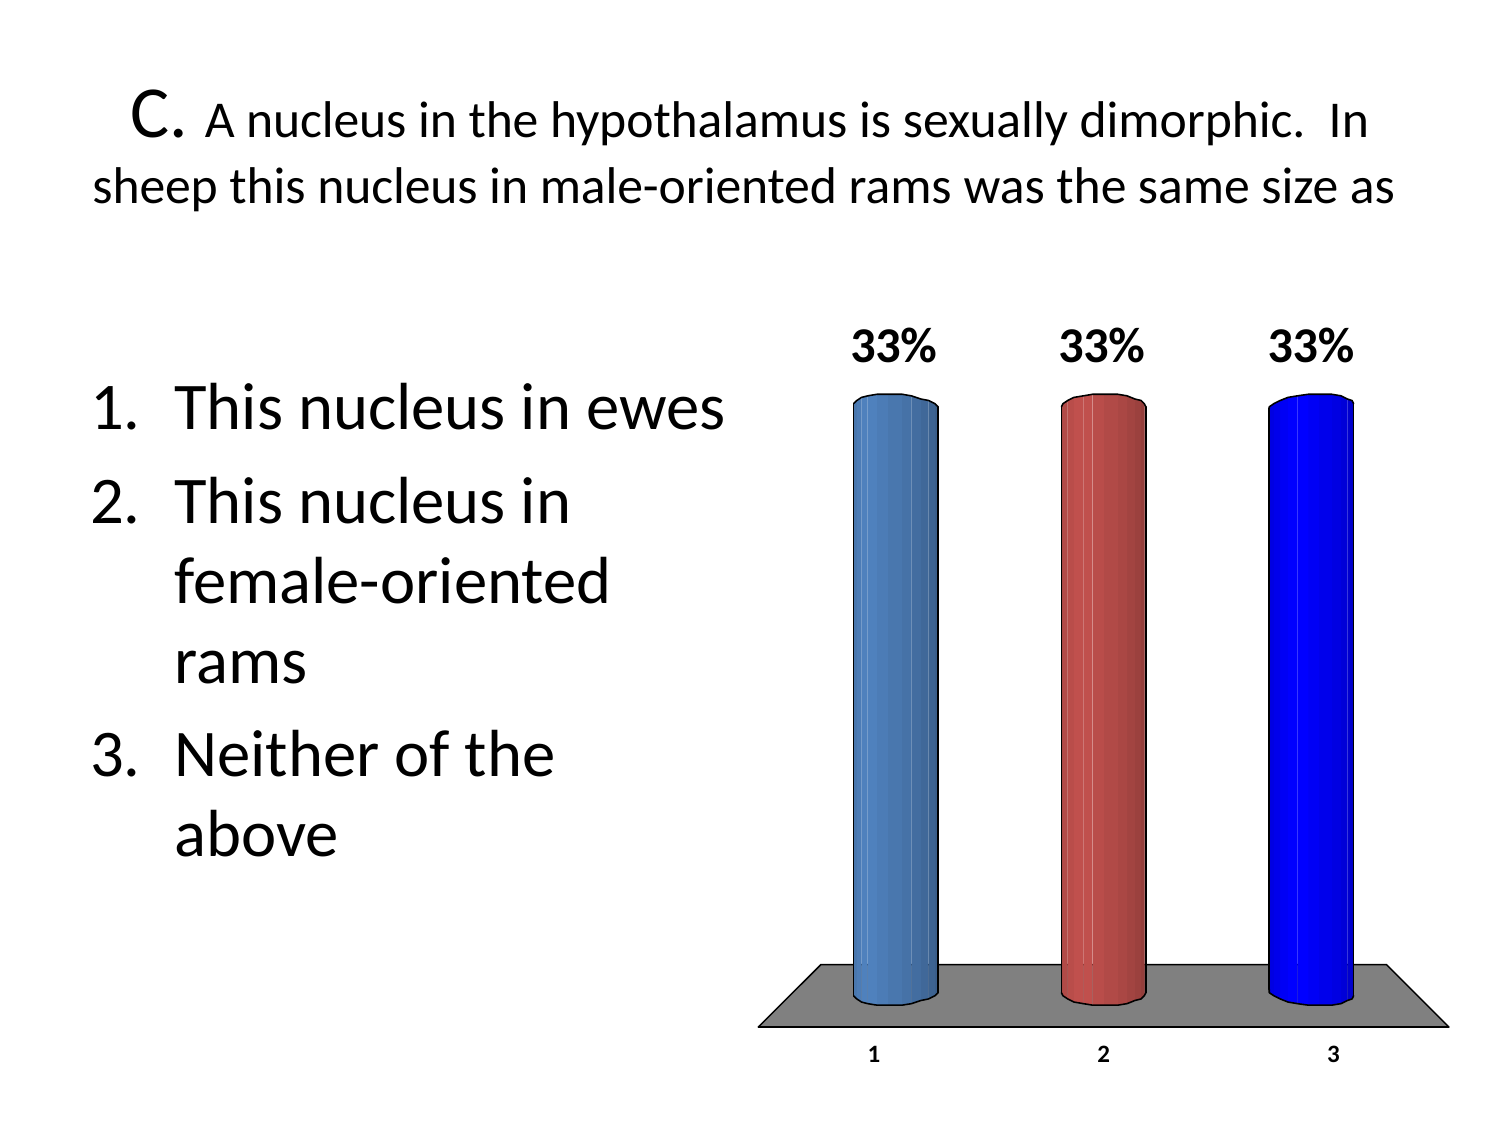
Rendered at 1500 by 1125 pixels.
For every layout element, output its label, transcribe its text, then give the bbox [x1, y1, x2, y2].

title C. A nucleus in the hypothalamus is sexually dimorphic. In sheep this nucleus in male-oriented rams was the same size as [75, 45, 1425, 233]
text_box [739, 270, 1490, 1115]
list This nucleus in ewes This nucleus in female-oriented rams Neither of the above [75, 262, 750, 1005]
